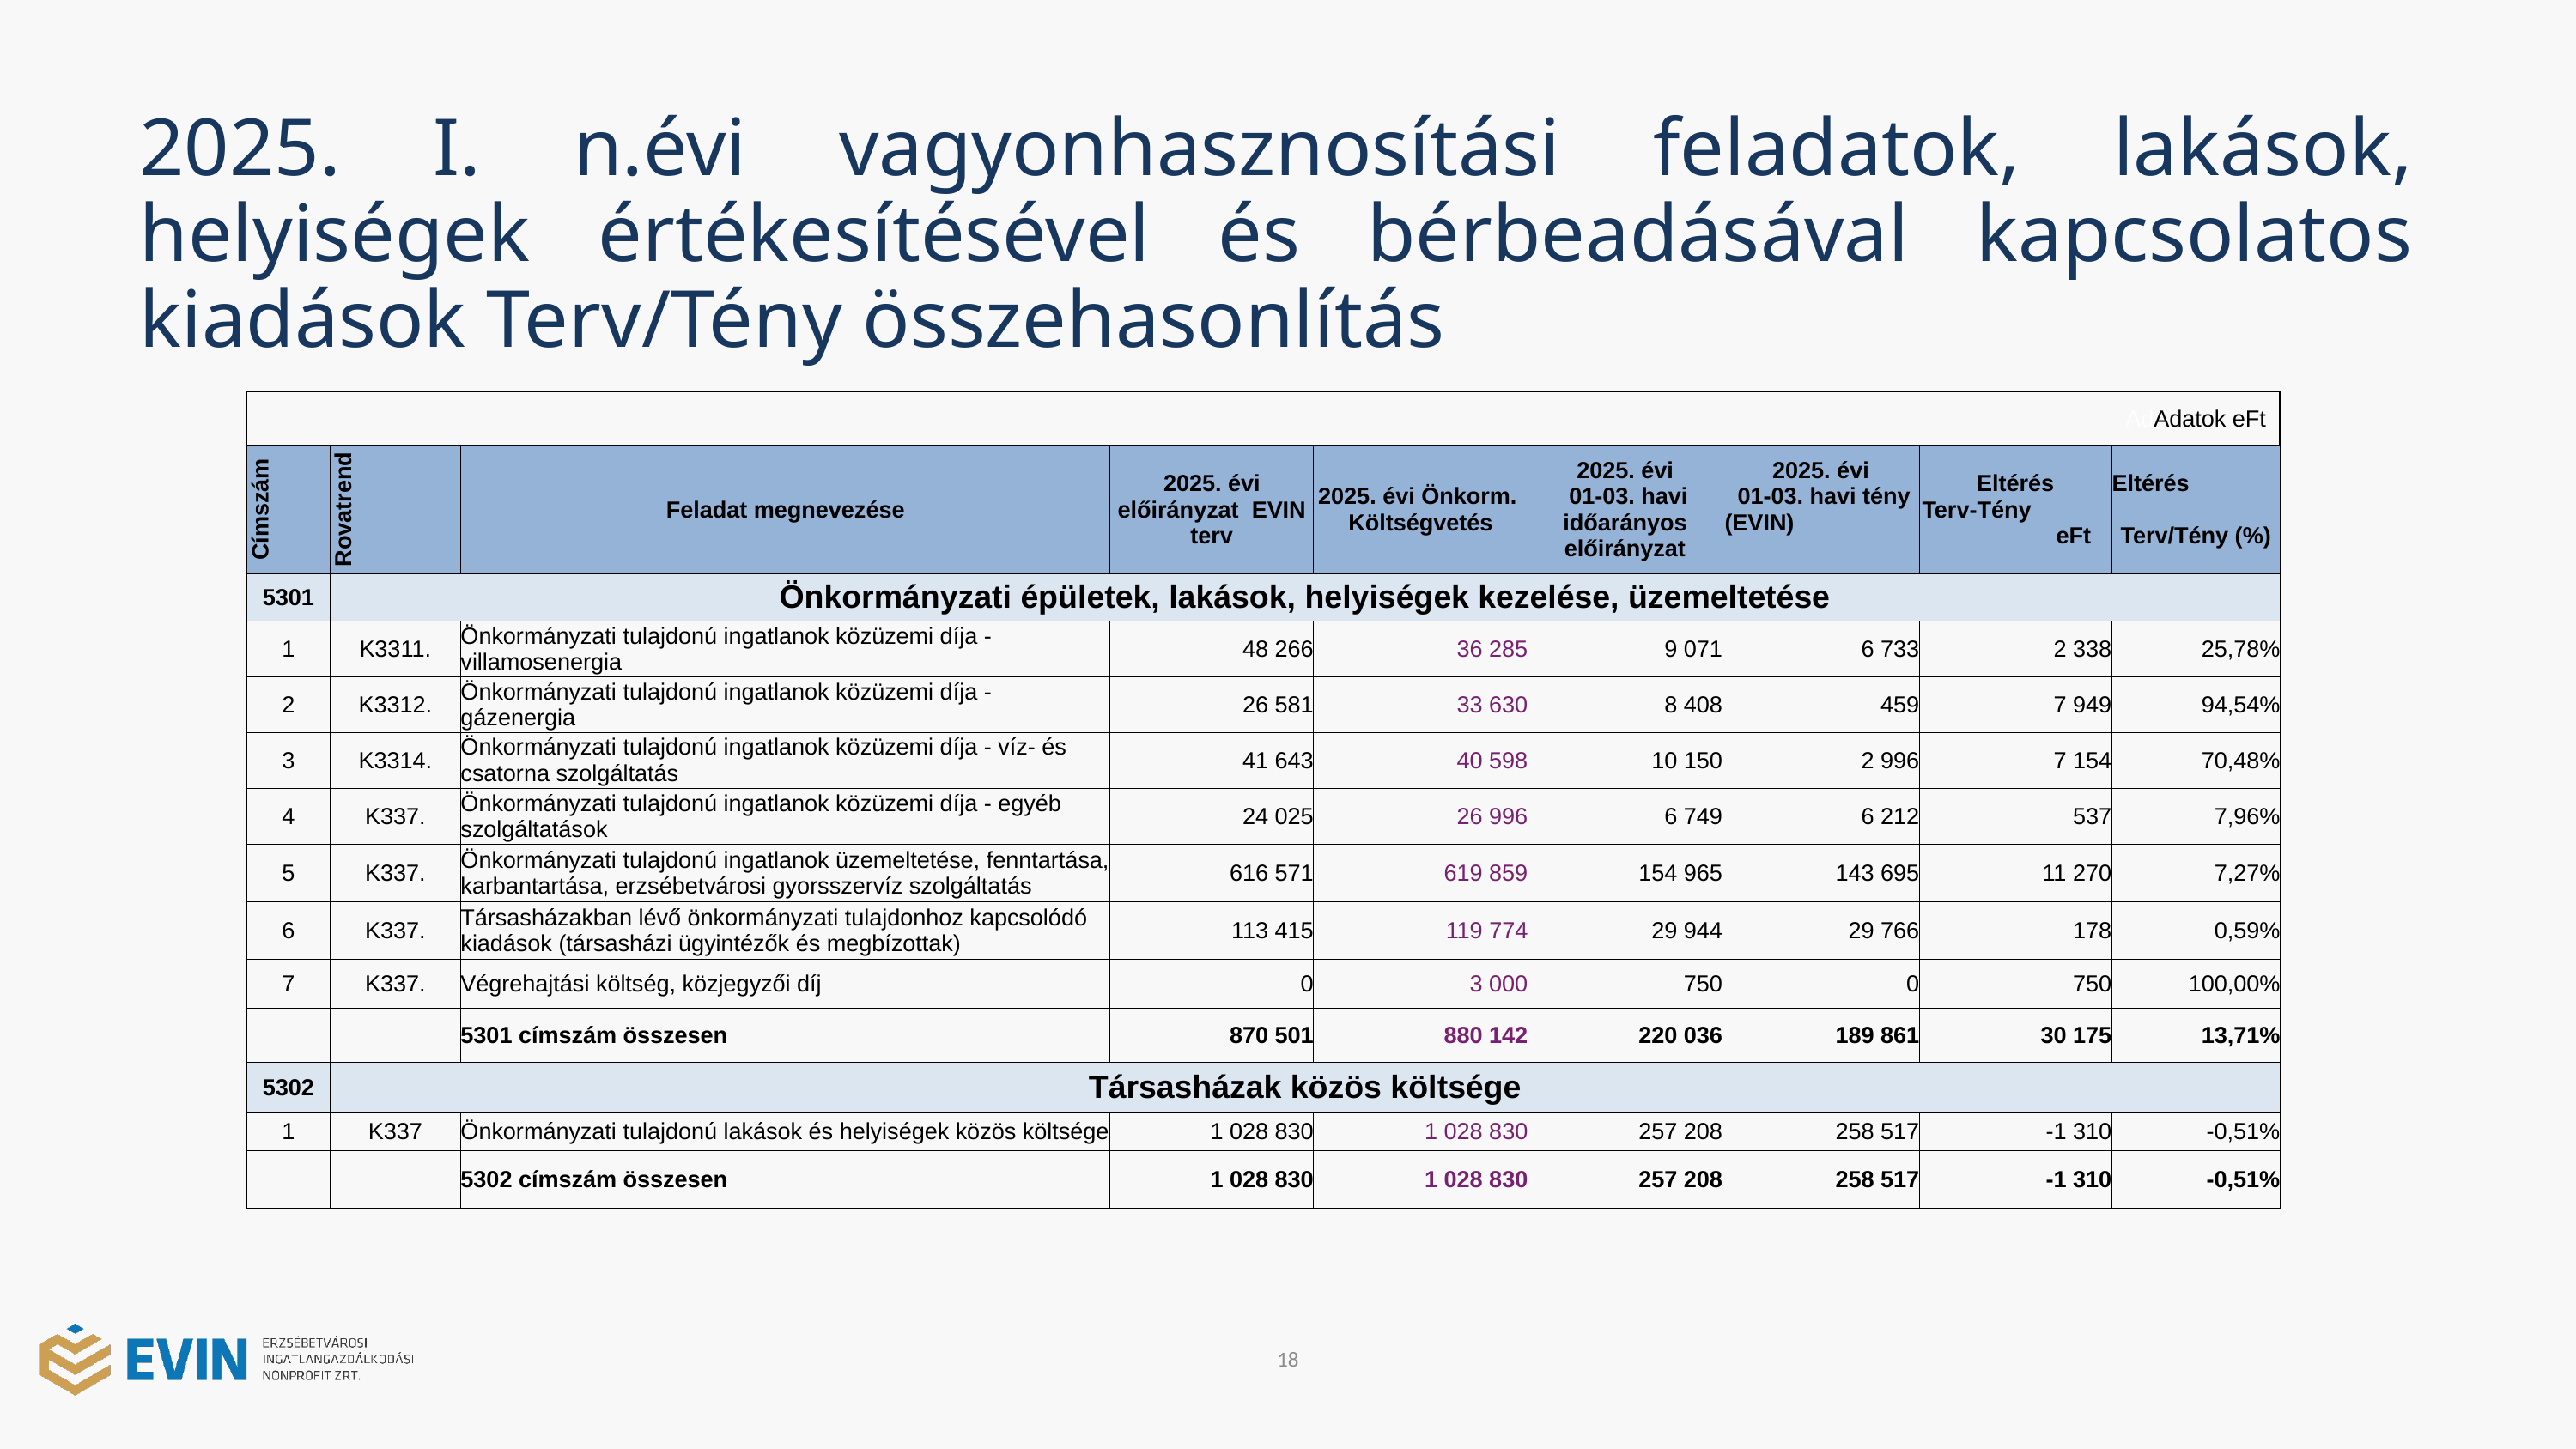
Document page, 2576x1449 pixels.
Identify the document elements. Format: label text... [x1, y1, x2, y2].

table_cell 1 [247, 621, 330, 676]
table_cell 10 150 [1528, 733, 1722, 788]
table_cell 94,54% [2112, 677, 2280, 732]
table_cell Eltérés Terv/Tény (%) [2112, 446, 2280, 573]
table_cell 1 028 830 [1110, 1113, 1313, 1150]
table_cell 26 581 [1110, 677, 1313, 732]
table_cell 36 285 [1314, 621, 1528, 676]
table_header [1314, 392, 1528, 445]
table_cell [331, 1151, 460, 1208]
table_cell 880 142 [1314, 1009, 1528, 1062]
table_cell 7 949 [1920, 677, 2111, 732]
table_cell 48 266 [1110, 621, 1313, 676]
table_cell K337. [331, 789, 460, 844]
table_cell 2 [247, 677, 330, 732]
table_cell 3 000 [1314, 960, 1528, 1008]
text_box 2025. I. n.évi vagyonhasznosítási feladatok, lakások, helyiségek értékesítésével és bérbeadásával kapcsolatos kiadások Terv/Tény összehasonlítás [139, 105, 2415, 363]
table_cell 1 028 830 [1110, 1151, 1313, 1208]
table_cell K337. [331, 902, 460, 959]
table_cell -0,51% [2112, 1113, 2280, 1150]
table_cell 29 944 [1528, 902, 1722, 959]
table_cell 5302 címszám összesen [461, 1151, 1109, 1208]
table_cell -1 310 [1920, 1113, 2111, 1150]
table_header [1110, 392, 1314, 445]
table_cell Önkormányzati tulajdonú ingatlanok közüzemi díja - egyéb szolgáltatások [461, 789, 1109, 844]
table_cell 750 [1920, 960, 2111, 1008]
table_cell 3 [247, 733, 330, 788]
table_cell 750 [1528, 960, 1722, 1008]
table_cell 7 [247, 960, 330, 1008]
table_cell 459 [1722, 677, 1919, 732]
table_cell 25,78% [2112, 621, 2280, 676]
table_header [247, 392, 330, 445]
table_cell 6 733 [1722, 621, 1919, 676]
table_cell 1 028 830 [1314, 1113, 1528, 1150]
table_cell 29 766 [1722, 902, 1919, 959]
table_cell 0 [1110, 960, 1313, 1008]
table_header [330, 392, 460, 445]
table_cell Végrehajtási költség, közjegyzői díj [461, 960, 1109, 1008]
table_cell 4 [247, 789, 330, 844]
table_cell 30 175 [1920, 1009, 2111, 1062]
table_header [460, 392, 1110, 445]
table_cell K3314. [331, 733, 460, 788]
table_cell 24 025 [1110, 789, 1313, 844]
table_cell 5302 [247, 1063, 330, 1112]
table_cell 1 028 830 [1314, 1151, 1528, 1208]
table_cell 258 517 [1722, 1151, 1919, 1208]
table_cell 7,27% [2112, 845, 2280, 901]
table_cell 537 [1920, 789, 2111, 844]
table_cell 26 996 [1314, 789, 1528, 844]
table_cell 0 [1722, 960, 1919, 1008]
table_cell 11 270 [1920, 845, 2111, 901]
table_cell Feladat megnevezése [461, 446, 1109, 573]
table_cell Társasházak közös költsége [331, 1063, 2280, 1112]
table_header AdAdatok eFt [2111, 392, 2279, 445]
table_cell 0,59% [2112, 902, 2280, 959]
table_cell Önkormányzati tulajdonú ingatlanok üzemeltetése, fenntartása, karbantartása, erzsébetvárosi gyorsszervíz szolgáltatás [461, 845, 1109, 901]
table_cell 2 996 [1722, 733, 1919, 788]
table_cell [331, 1009, 460, 1062]
table_cell Rovatrend [331, 446, 460, 573]
table_cell [247, 1009, 330, 1062]
table_header [1722, 392, 1919, 445]
table_cell 258 517 [1722, 1113, 1919, 1150]
table_cell K337 [331, 1113, 460, 1150]
table_cell 7 154 [1920, 733, 2111, 788]
table_cell 100,00% [2112, 960, 2280, 1008]
table_cell Önkormányzati tulajdonú lakások és helyiségek közös költsége [461, 1113, 1109, 1150]
table_cell -1 310 [1920, 1151, 2111, 1208]
table_cell K3311. [331, 621, 460, 676]
table_cell 8 408 [1528, 677, 1722, 732]
table_cell 143 695 [1722, 845, 1919, 901]
table_cell Önkormányzati tulajdonú ingatlanok közüzemi díja - villamosenergia [461, 621, 1109, 676]
table_cell 1 [247, 1113, 330, 1150]
table_cell 2025. évi 01-03. havi tény (EVIN) [1722, 446, 1919, 573]
table_cell -0,51% [2112, 1151, 2280, 1208]
table_cell K3312. [331, 677, 460, 732]
table_cell 178 [1920, 902, 2111, 959]
table_cell Önkormányzati tulajdonú ingatlanok közüzemi díja - víz- és csatorna szolgáltatás [461, 733, 1109, 788]
table_cell 220 036 [1528, 1009, 1722, 1062]
table_cell 5 [247, 845, 330, 901]
table_cell 40 598 [1314, 733, 1528, 788]
table_cell 6 [247, 902, 330, 959]
table_cell 33 630 [1314, 677, 1528, 732]
table_cell 70,48% [2112, 733, 2280, 788]
table_cell 6 749 [1528, 789, 1722, 844]
slide_number 18 [1138, 1332, 1438, 1385]
table_cell 2 338 [1920, 621, 2111, 676]
table_cell 154 965 [1528, 845, 1722, 901]
table_cell 113 415 [1110, 902, 1313, 959]
table_cell 5301 [247, 574, 330, 621]
table_cell Eltérés Terv-Tény eFt [1920, 446, 2111, 573]
table_cell Önkormányzati épületek, lakások, helyiségek kezelése, üzemeltetése [331, 574, 2280, 621]
table_cell 616 571 [1110, 845, 1313, 901]
table_cell 2025. évi Önkorm. Költségvetés [1314, 446, 1528, 573]
table_header [1919, 392, 2111, 445]
table_cell Társasházakban lévő önkormányzati tulajdonhoz kapcsolódó kiadások (társasházi ügyintézők és megbízottak) [461, 902, 1109, 959]
table_cell 2025. évi előirányzat EVIN terv [1110, 446, 1313, 573]
table_cell 257 208 [1528, 1151, 1722, 1208]
table_cell 7,96% [2112, 789, 2280, 844]
table_cell 5301 címszám összesen [461, 1009, 1109, 1062]
table_cell 870 501 [1110, 1009, 1313, 1062]
picture [0, 1304, 442, 1412]
table_cell K337. [331, 845, 460, 901]
table_cell 257 208 [1528, 1113, 1722, 1150]
table_cell [247, 1151, 330, 1208]
table_cell 6 212 [1722, 789, 1919, 844]
table_cell 119 774 [1314, 902, 1528, 959]
table_header [1528, 392, 1722, 445]
table_cell 9 071 [1528, 621, 1722, 676]
table_cell 2025. évi 01-03. havi időarányos előirányzat [1528, 446, 1722, 573]
table_cell 13,71% [2112, 1009, 2280, 1062]
table_cell 619 859 [1314, 845, 1528, 901]
table_cell Önkormányzati tulajdonú ingatlanok közüzemi díja - gázenergia [461, 677, 1109, 732]
table_cell 41 643 [1110, 733, 1313, 788]
table_cell Címszám [247, 446, 330, 573]
table_cell 189 861 [1722, 1009, 1919, 1062]
table_cell K337. [331, 960, 460, 1008]
